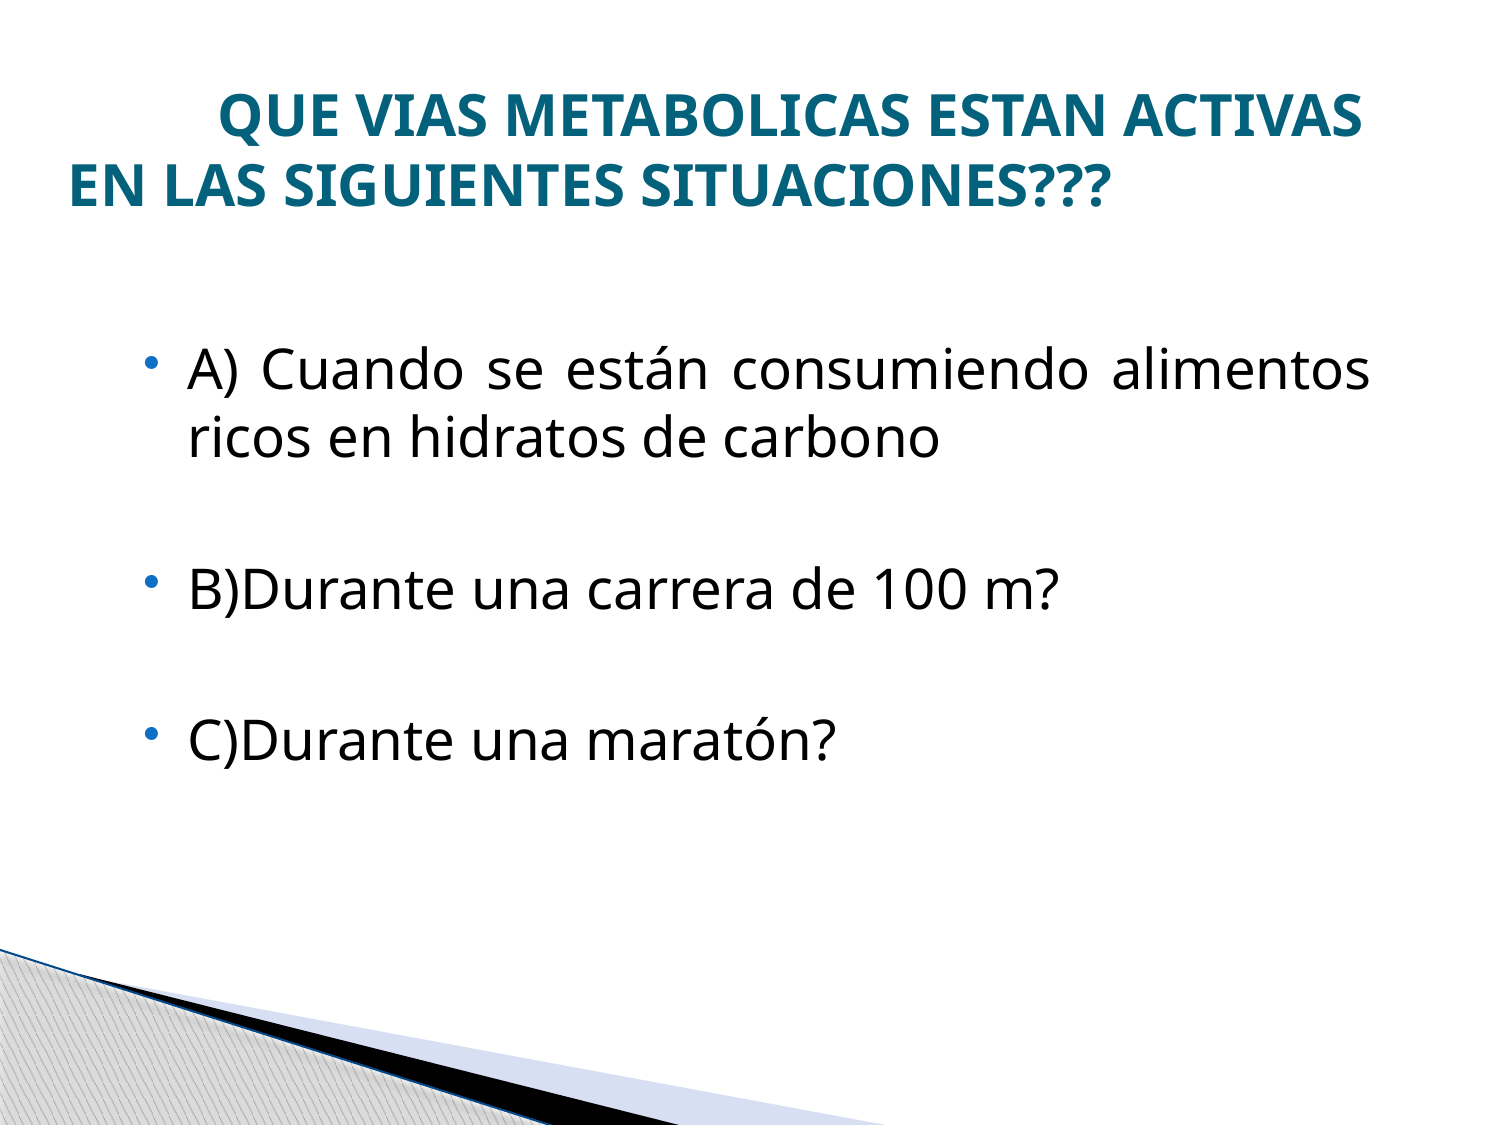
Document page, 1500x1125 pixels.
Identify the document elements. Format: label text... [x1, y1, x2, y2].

title QUE VIAS METABOLICAS ESTAN ACTIVAS EN LAS SIGUIENTES SITUACIONES??? [53, 54, 1448, 243]
list A) Cuando se están consumiendo alimentos ricos en hidratos de carbono B)Durante una carrera de 100 m? C)Durante una maratón? [111, 326, 1388, 1002]
